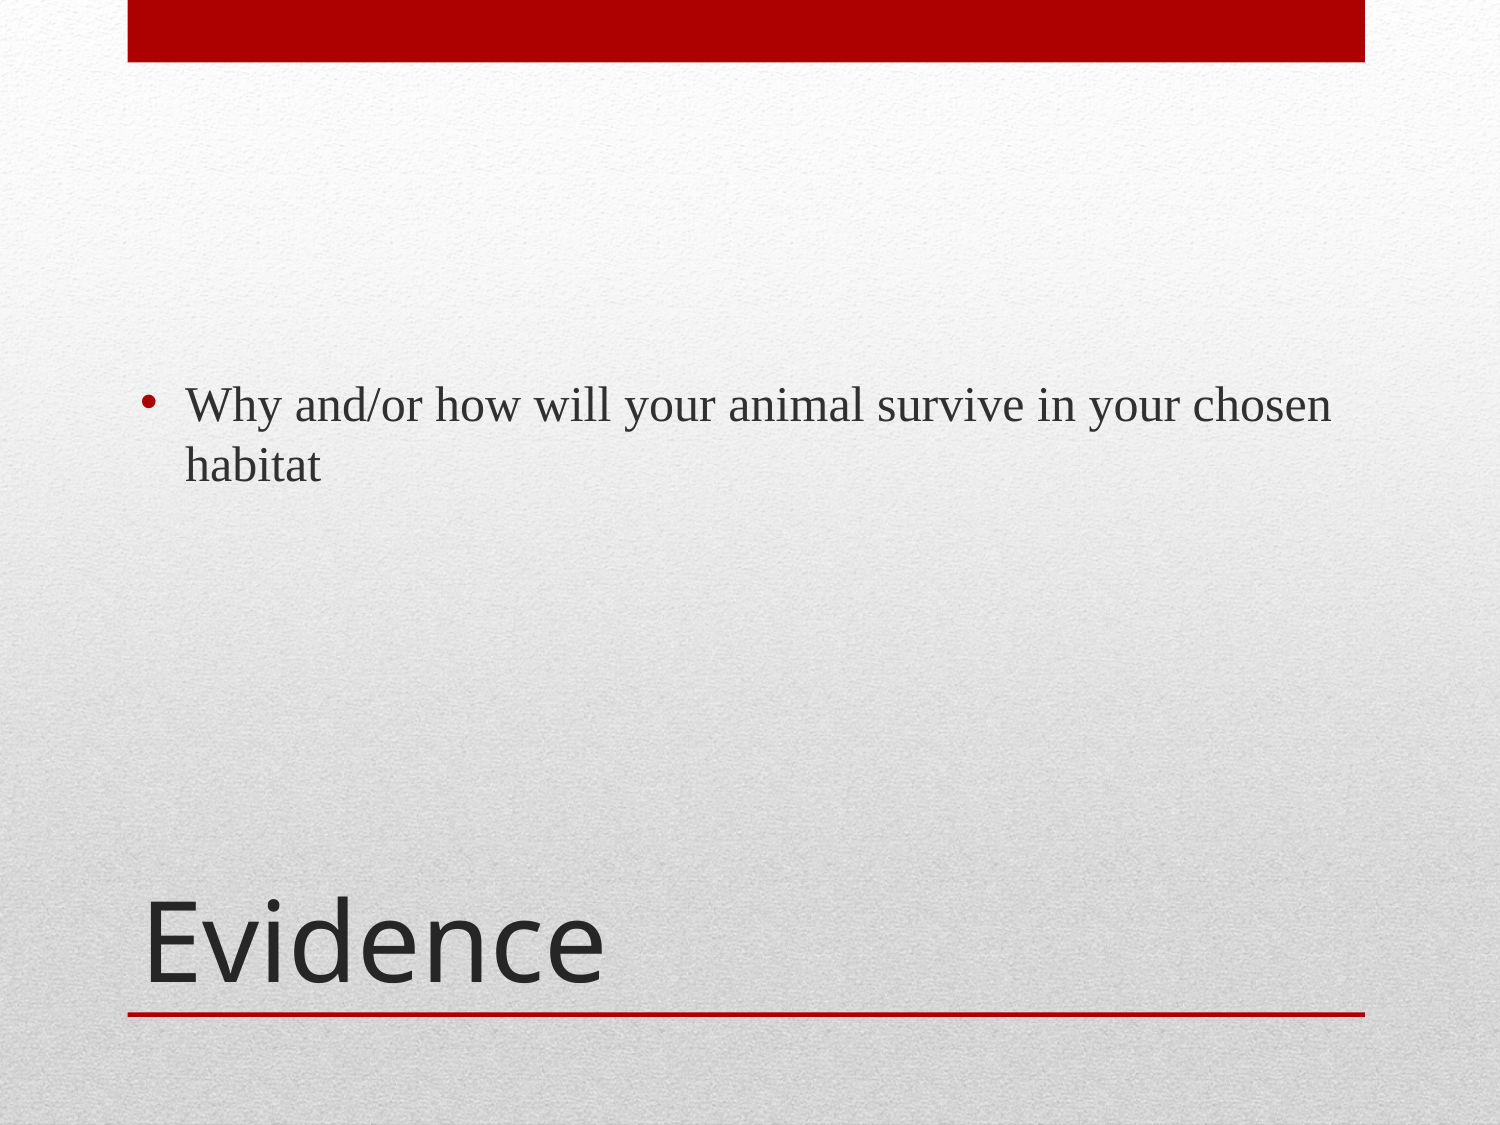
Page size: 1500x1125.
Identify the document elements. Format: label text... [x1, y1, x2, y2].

list Why and/or how will your animal survive in your chosen habitat [125, 112, 1363, 750]
title Evidence [125, 750, 1238, 1013]
